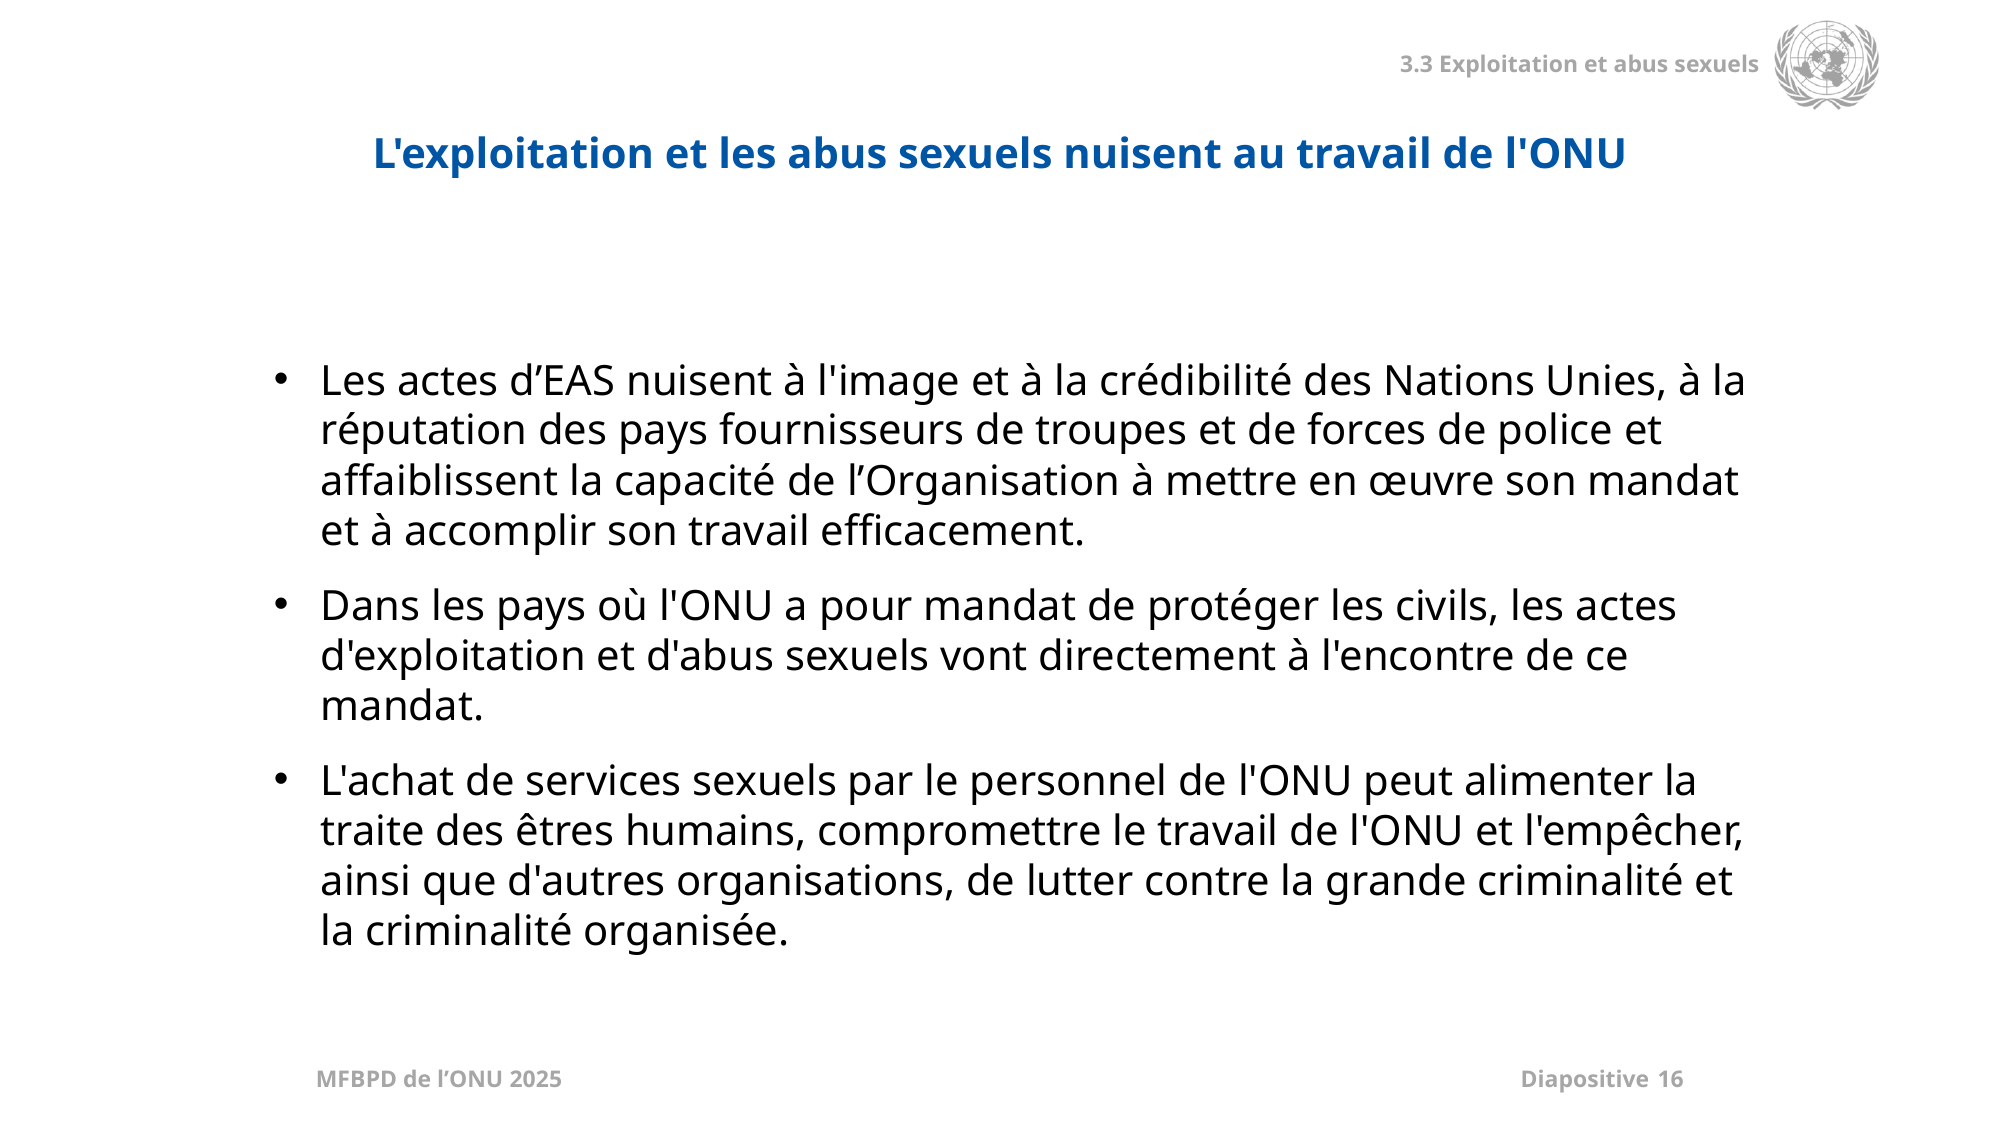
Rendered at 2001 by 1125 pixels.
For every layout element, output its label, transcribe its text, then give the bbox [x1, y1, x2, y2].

text_box Les actes d’EAS nuisent à l'image et à la crédibilité des Nations Unies, à la réputation des pays fournisseurs de troupes et de forces de police et affaiblissent la capacité de l’Organisation à mettre en œuvre son mandat et à accomplir son travail efficacement. Dans les pays où l'ONU a pour mandat de protéger les civils, les actes d'exploitation et d'abus sexuels vont directement à l'encontre de ce mandat. L'achat de services sexuels par le personnel de l'ONU peut alimenter la traite des êtres humains, compromettre le travail de l'ONU et l'empêcher, ainsi que d'autres organisations, de lutter contre la grande criminalité et la criminalité organisée. [271, 316, 1749, 954]
text_box L'exploitation et les abus sexuels nuisent au travail de l'ONU [272, 118, 1728, 184]
